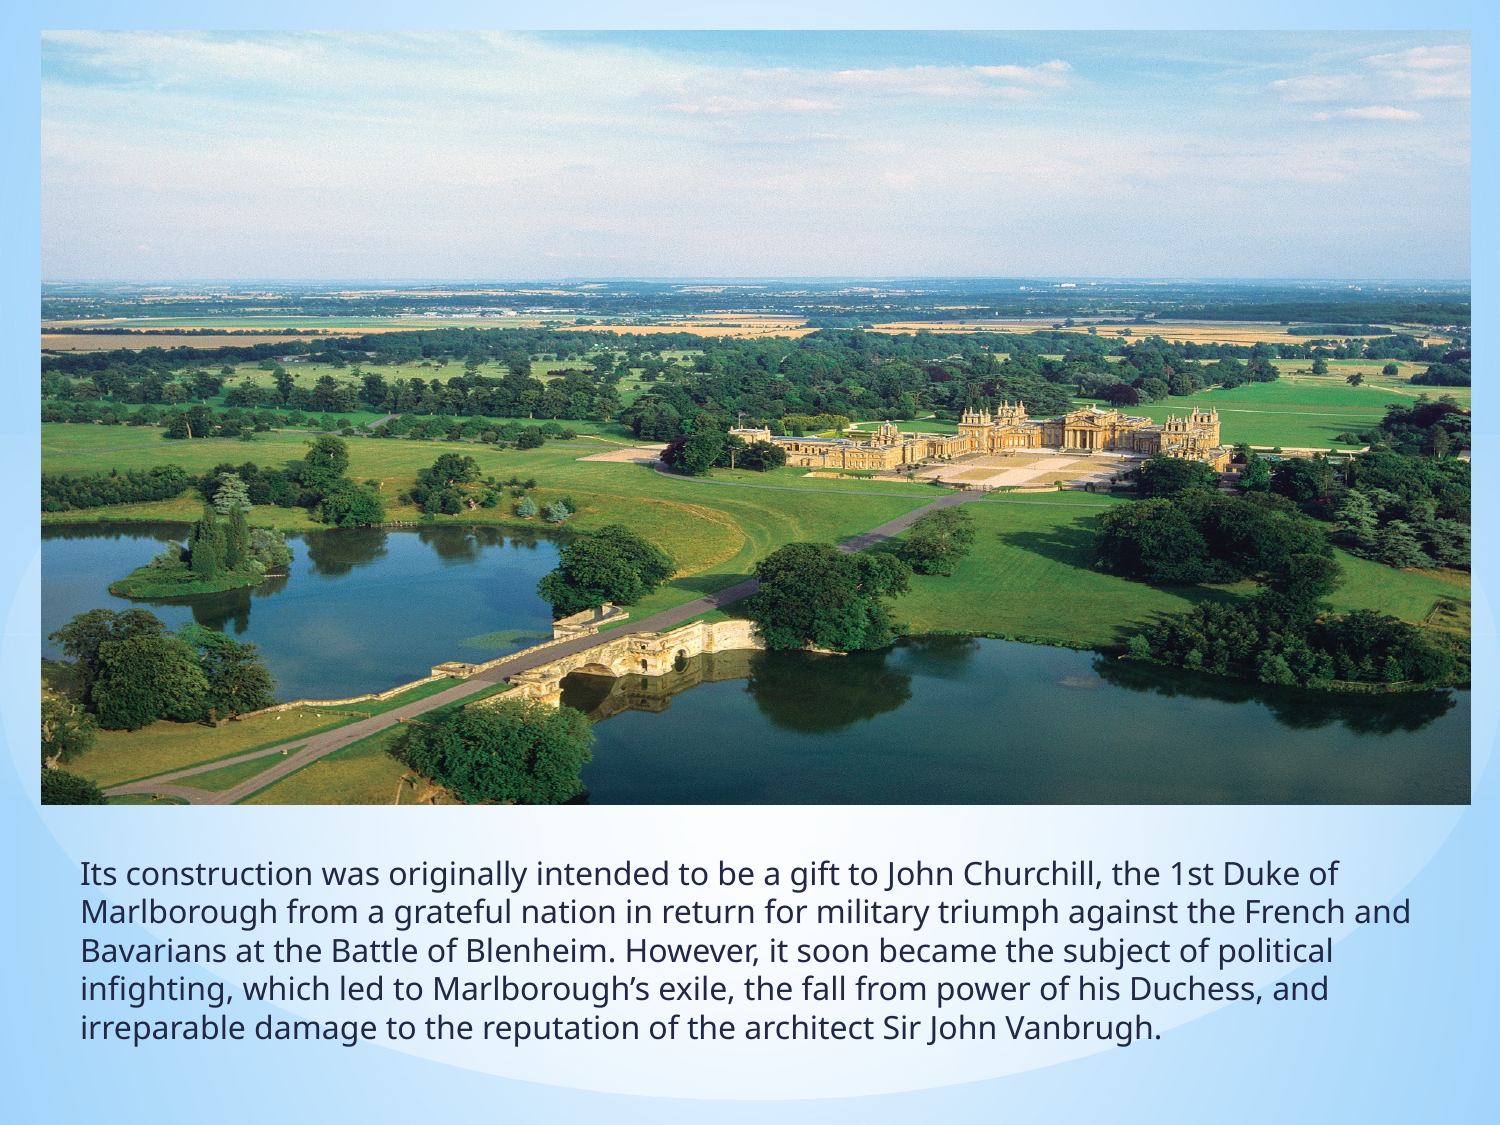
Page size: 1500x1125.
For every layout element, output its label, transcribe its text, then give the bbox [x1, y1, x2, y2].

picture [41, 30, 1471, 805]
subtitle Its construction was originally intended to be a gift to John Churchill, the 1st Duke of Marlborough from a grateful nation in return for military triumph against the French and Bavarians at the Battle of Blenheim. However, it soon became the subject of political infighting, which led to Marlborough’s exile, the fall from power of his Duchess, and irreparable damage to the reputation of the architect Sir John Vanbrugh. [64, 846, 1447, 1080]
